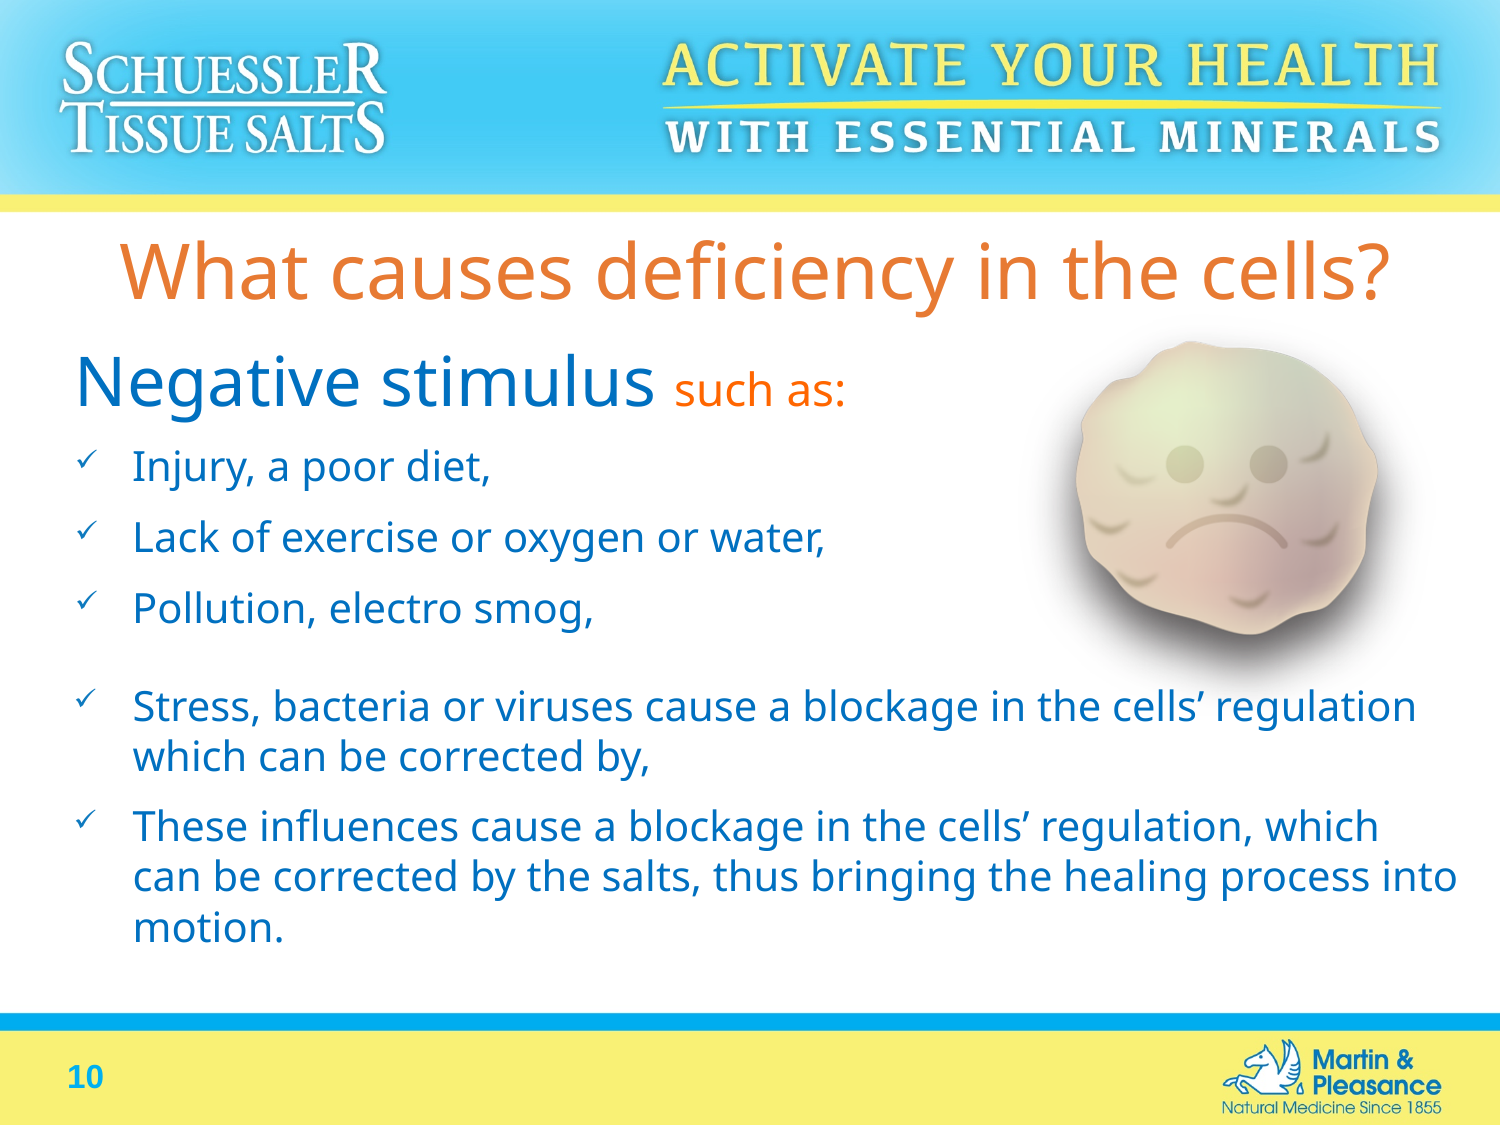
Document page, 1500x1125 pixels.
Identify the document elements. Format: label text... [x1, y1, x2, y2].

title What causes deficiency in the cells? [61, 214, 1451, 386]
picture [0, 1031, 1500, 1125]
slide_number 10 [33, 1047, 113, 1104]
text_box Stress, bacteria or viruses cause a blockage in the cells’ regulation which can be corrected by, These influences cause a blockage in the cells’ regulation, which can be corrected by the salts, thus bringing the healing process into motion. [66, 671, 1467, 958]
picture [0, 0, 1500, 1013]
list Negative stimulus such as: Injury, a poor diet, Lack of exercise or oxygen or water, Pollution, electro smog, [66, 345, 954, 671]
